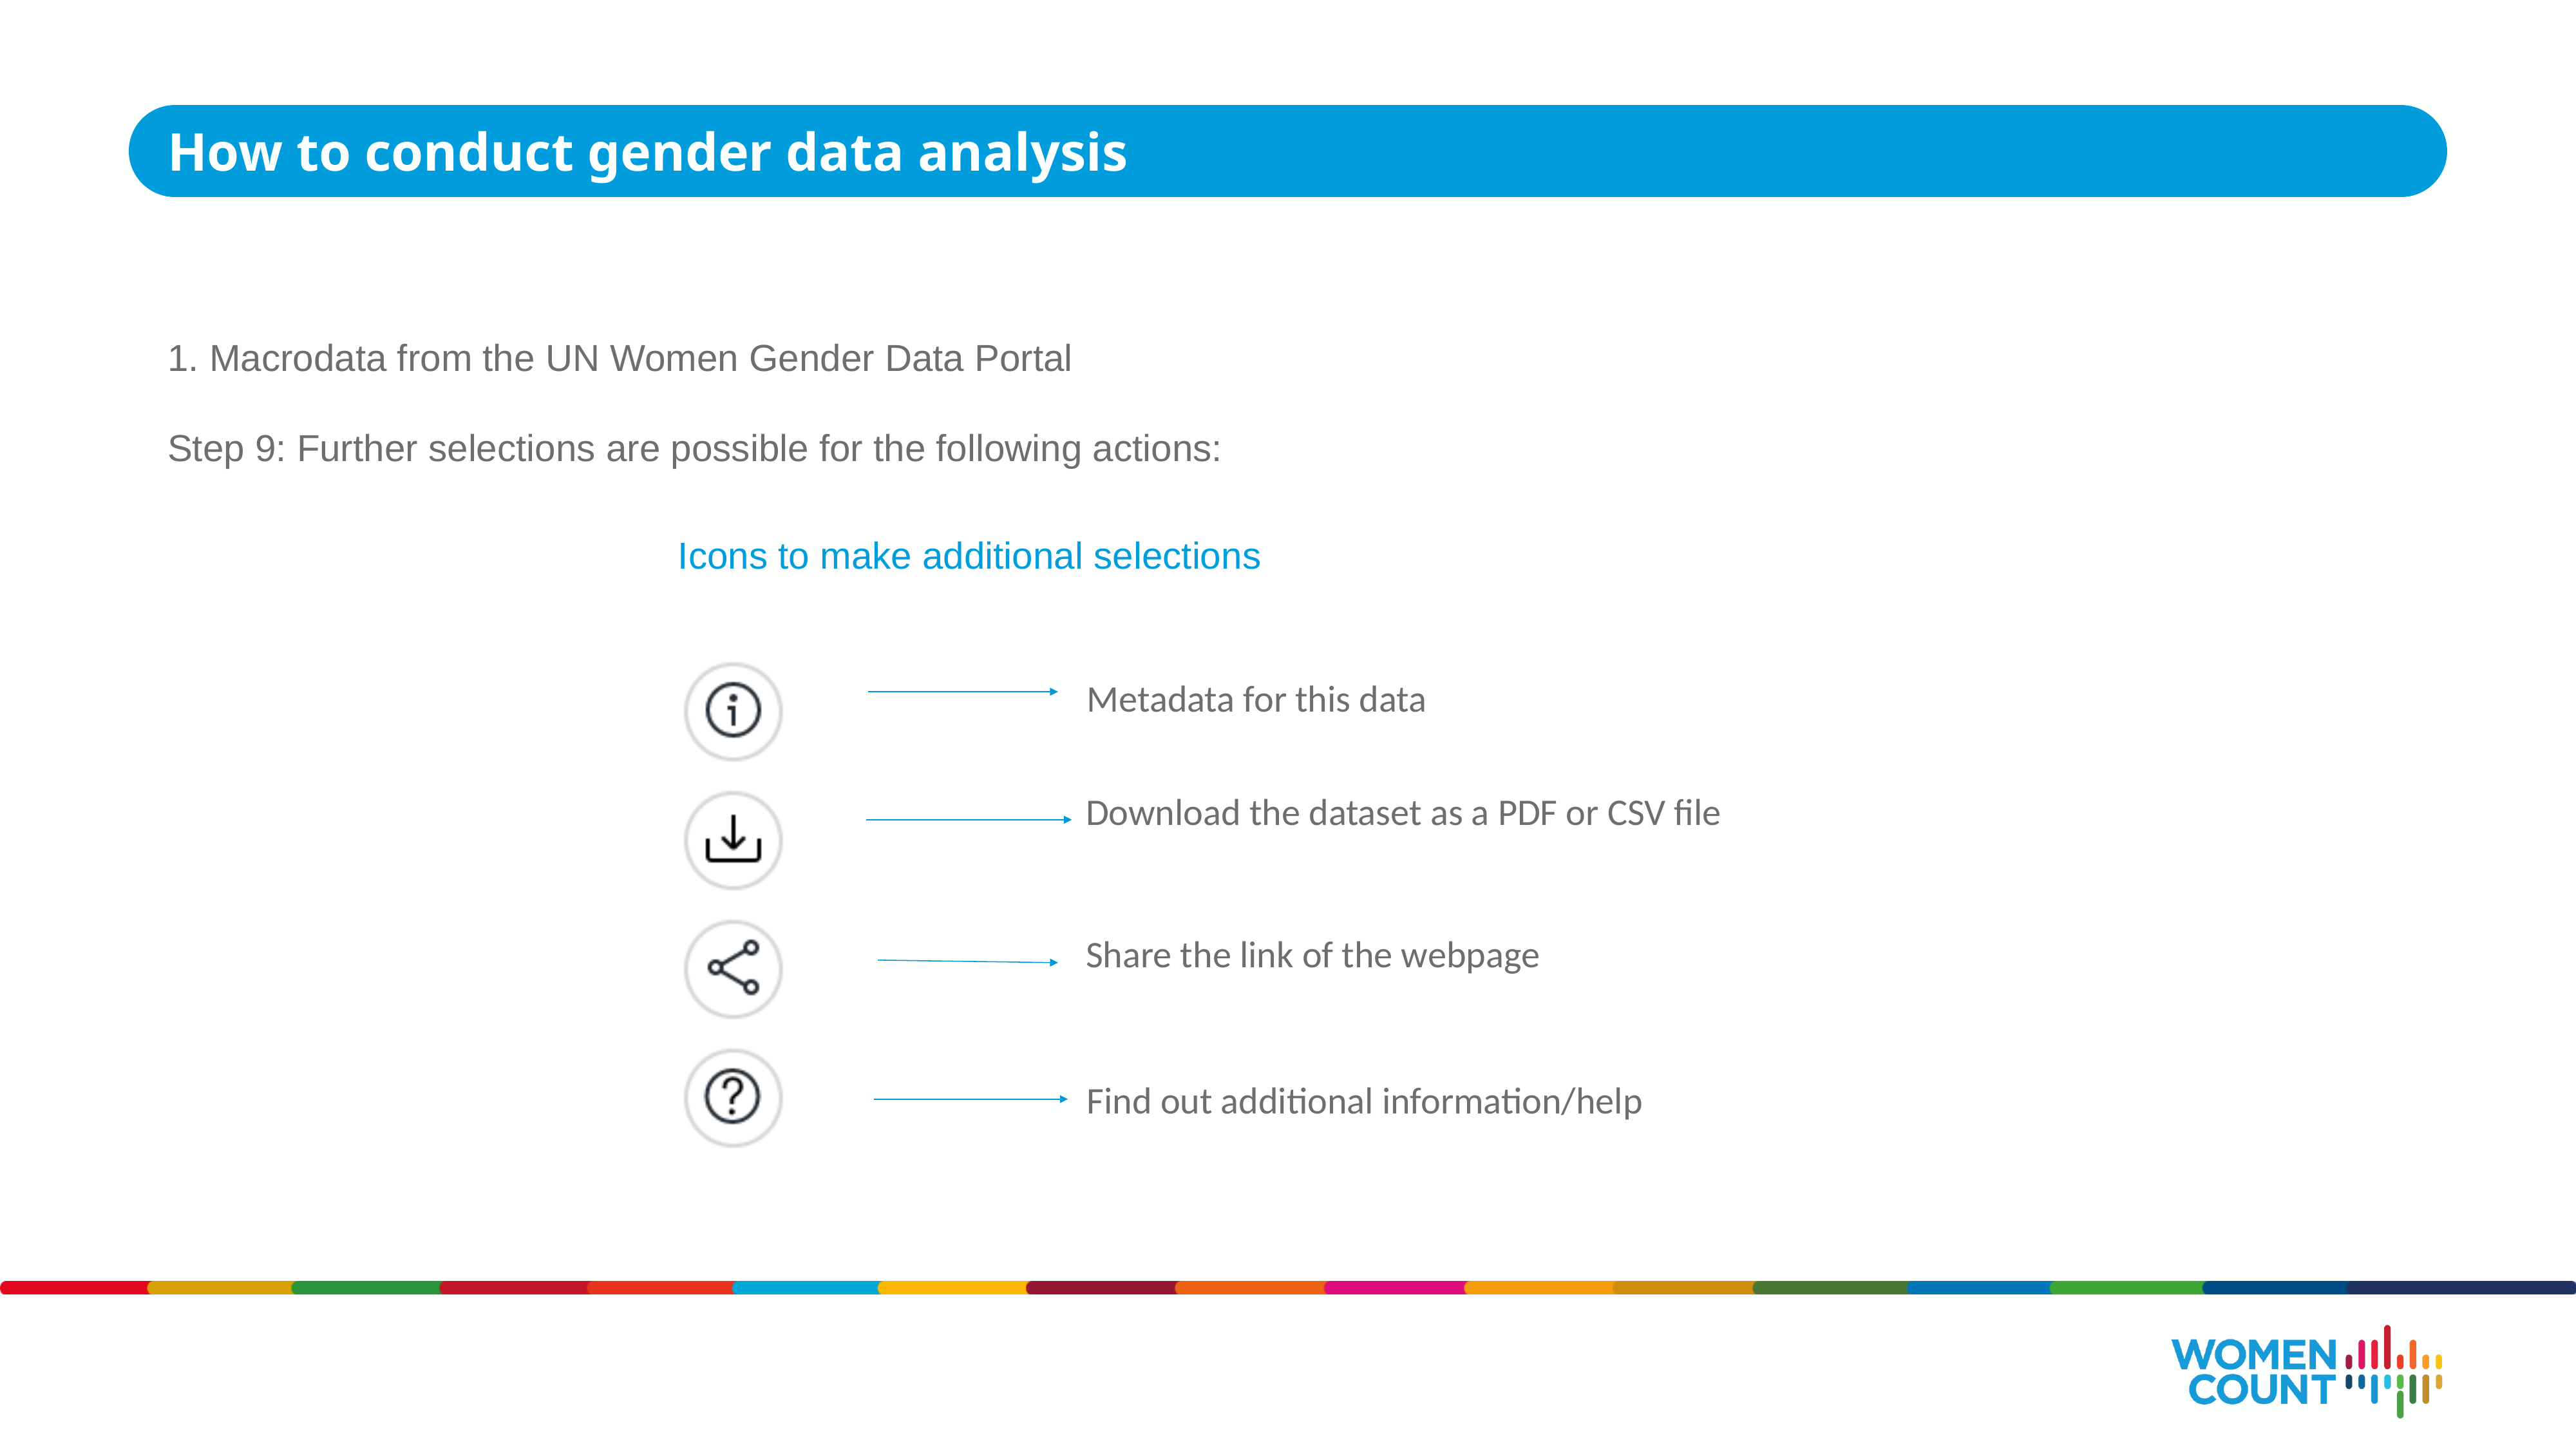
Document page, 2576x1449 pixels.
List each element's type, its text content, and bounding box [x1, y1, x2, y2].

list How to conduct gender data analysis [167, 119, 2411, 245]
list 1. Macrodata from the UN Women Gender Data Portal Step 9: Further selections are possible for the following actions: [167, 334, 2411, 471]
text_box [620, 531, 2105, 1170]
